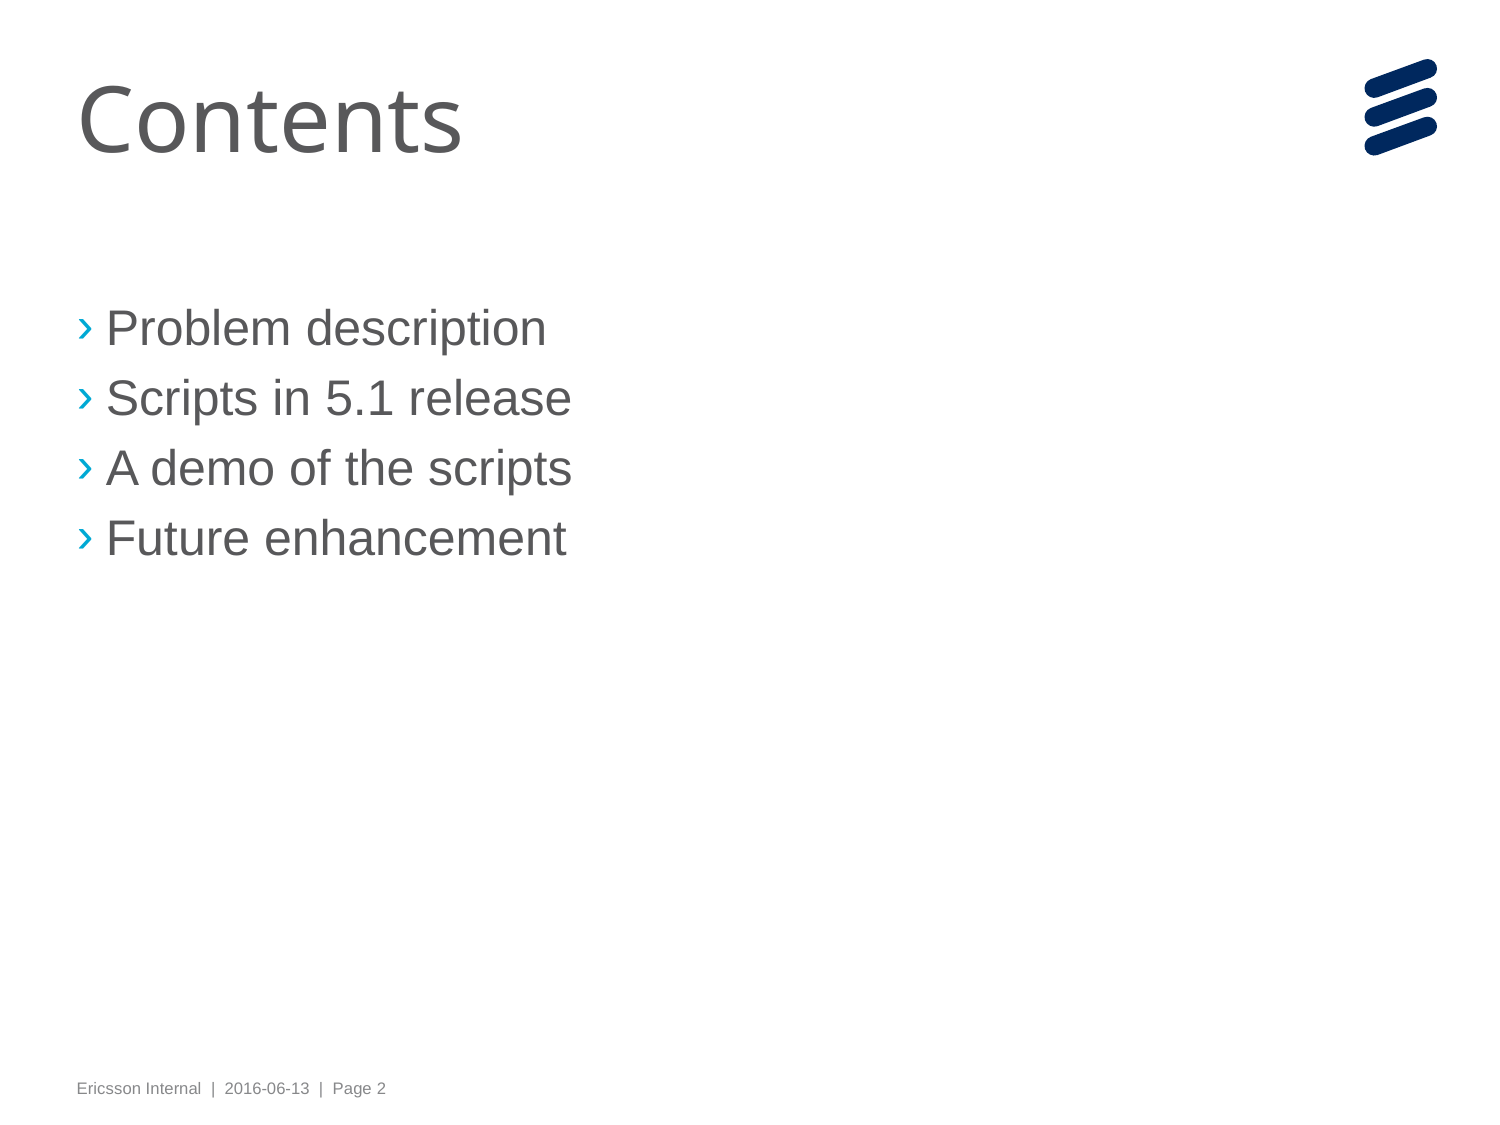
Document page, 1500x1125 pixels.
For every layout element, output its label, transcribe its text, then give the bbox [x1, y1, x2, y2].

title Contents [64, 39, 1295, 218]
list Problem description Scripts in 5.1 release A demo of the scripts Future enhancement [64, 295, 1436, 928]
